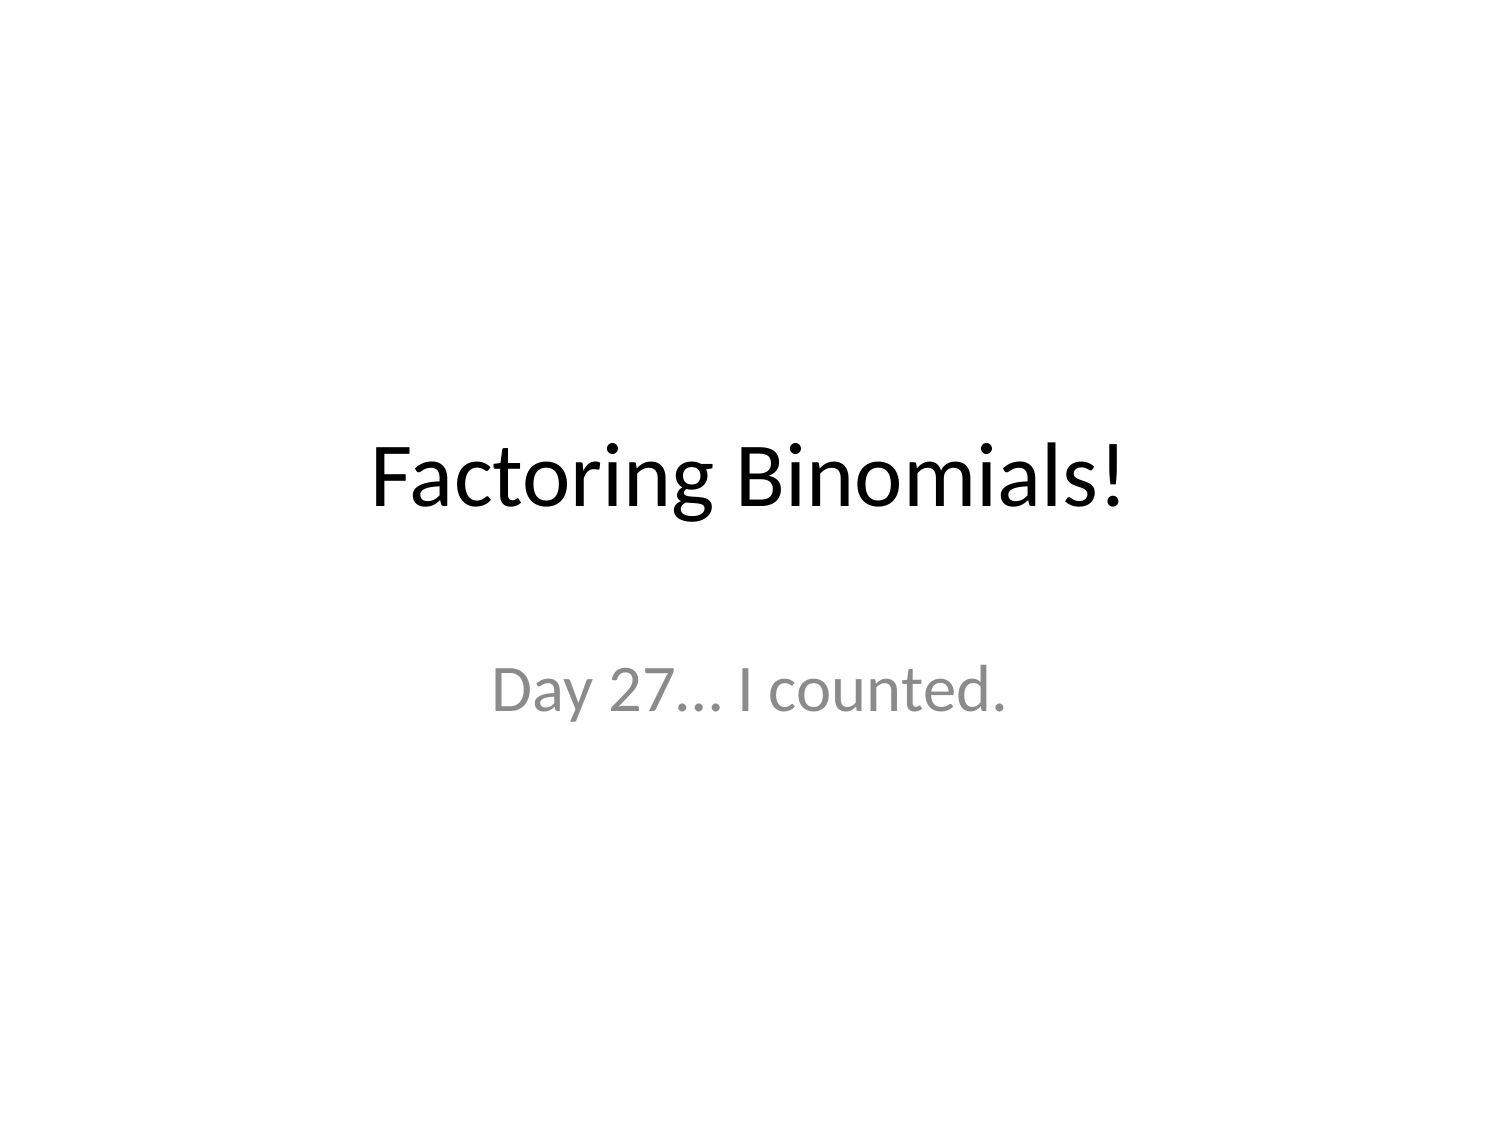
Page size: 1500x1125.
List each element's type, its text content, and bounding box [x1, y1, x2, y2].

subtitle Day 27… I counted. [225, 637, 1275, 925]
title Factoring Binomials! [112, 349, 1388, 591]
